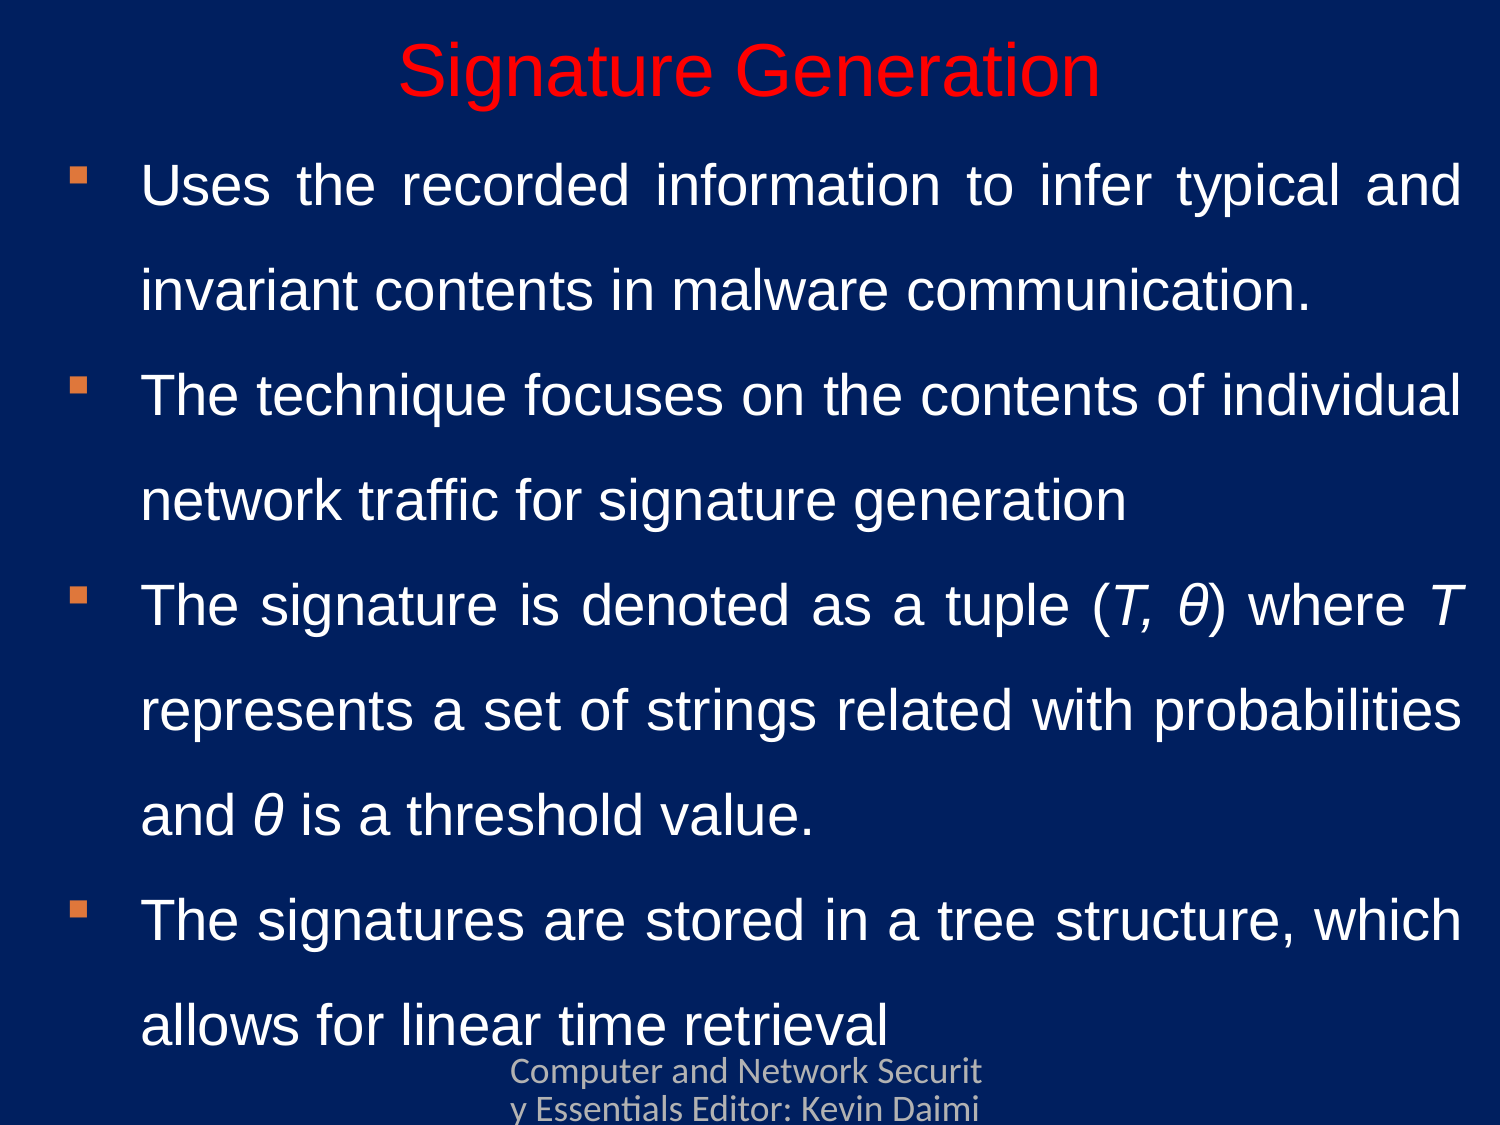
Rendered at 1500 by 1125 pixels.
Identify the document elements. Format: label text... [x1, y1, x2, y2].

title Signature Generation [44, 21, 1456, 113]
footer Computer and Network Security Essentials Editor: Kevin Daimi Associate Editors: Guillermo Francia, Levent Ertaul, Luis H. Encinas, Eman El-Sheikh Published by Springer [510, 1046, 990, 1103]
list Uses the recorded information to infer typical and invariant contents in malware communication. The technique focuses on the contents of individual network traffic for signature generation The signature is denoted as a tuple (T, θ) where T represents a set of strings related with probabilities and θ is a threshold value. The signatures are stored in a tree structure, which allows for linear time retrieval [62, 112, 1463, 1054]
